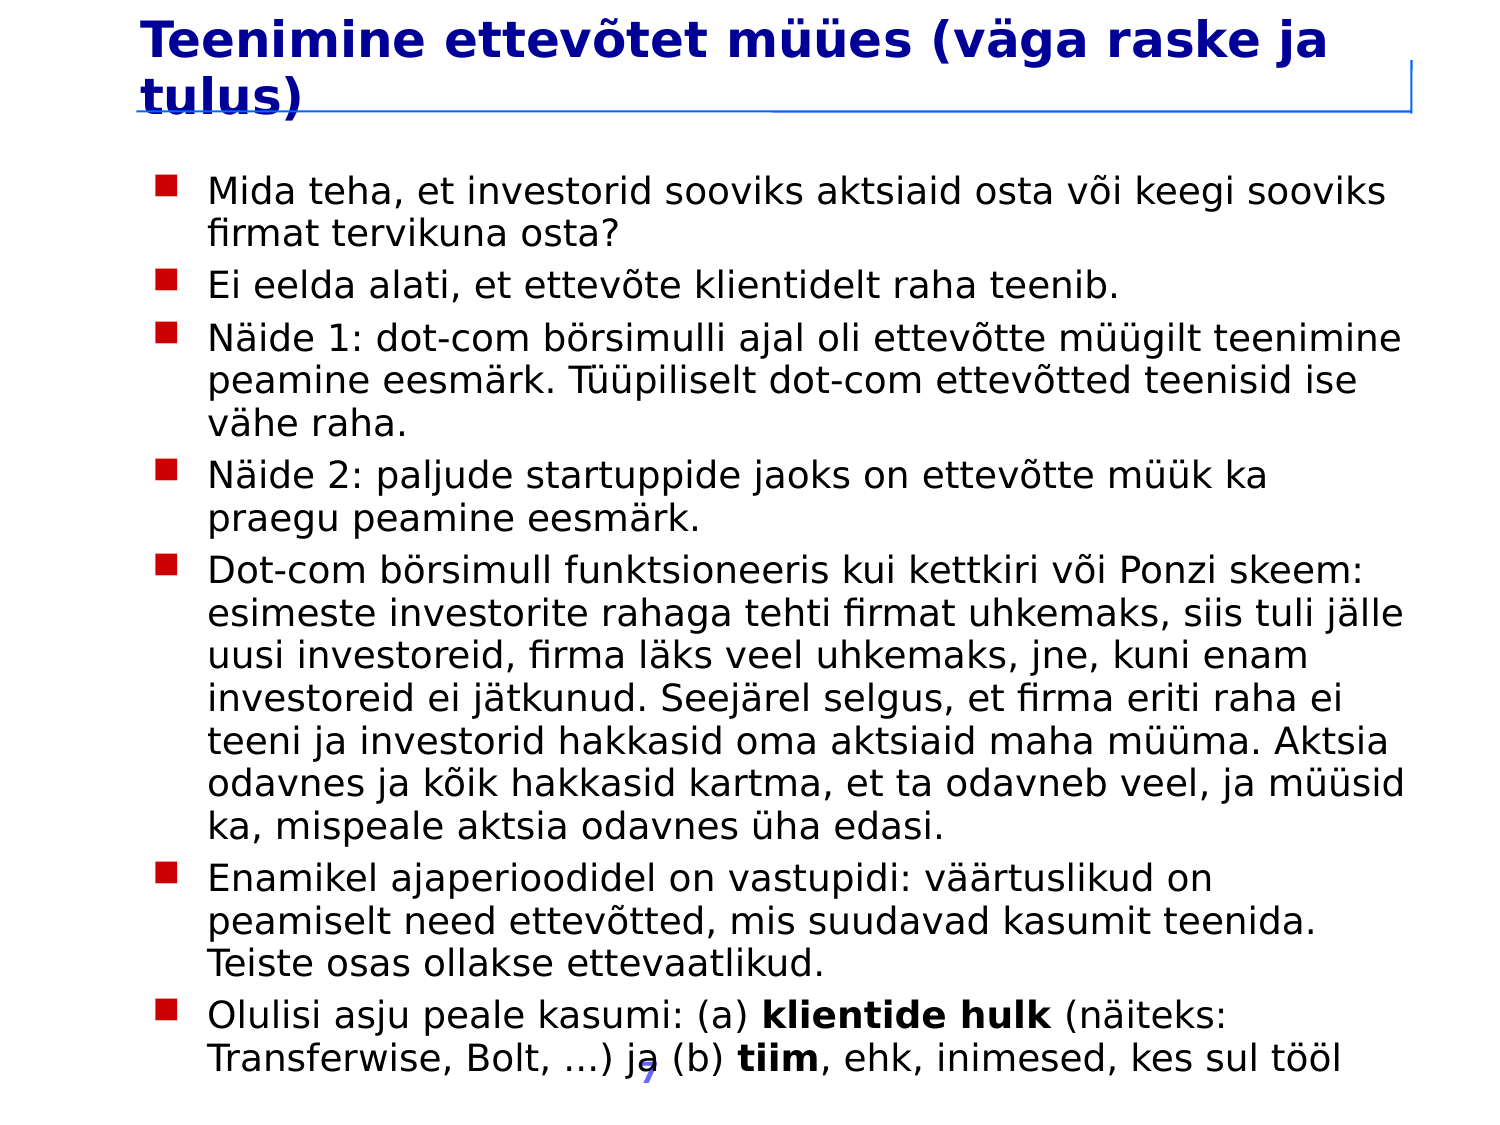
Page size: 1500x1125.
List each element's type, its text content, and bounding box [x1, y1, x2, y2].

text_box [137, 61, 1412, 113]
text_box Mida teha, et investorid sooviks aktsiaid osta või keegi sooviks firmat tervikuna osta? Ei eelda alati, et ettevõte klientidelt raha teenib. Näide 1: dot-com börsimulli ajal oli ettevõtte müügilt teenimine peamine eesmärk. Tüüpiliselt dot-com ettevõtted teenisid ise vähe raha. Näide 2: paljude startuppide jaoks on ettevõtte müük ka praegu peamine eesmärk. Dot-com börsimull funktsioneeris kui kettkiri või Ponzi skeem: esimeste investorite rahaga tehti firmat uhkemaks, siis tuli jälle uusi investoreid, firma läks veel uhkemaks, jne, kuni enam investoreid ei jätkunud. Seejärel selgus, et firma eriti raha ei teeni ja investorid hakkasid oma aktsiaid maha müüma. Aktsia odavnes ja kõik hakkasid kartma, et ta odavneb veel, ja müüsid ka, mispeale aktsia odavnes üha edasi. Enamikel ajaperioodidel on vastupidi: väärtuslikud on peamiselt need ettevõtted, mis suudavad kasumit teenida. Teiste osas ollakse ettevaatlikud. Olulisi asju peale kasumi: (a) klientide hulk (näiteks: Transferwise, Bolt, ...) ja (b) tiim, ehk, inimesed, kes sul tööl [137, 162, 1425, 1084]
text_box Teenimine ettevõtet müües (väga raske ja tulus) [124, 0, 1400, 138]
